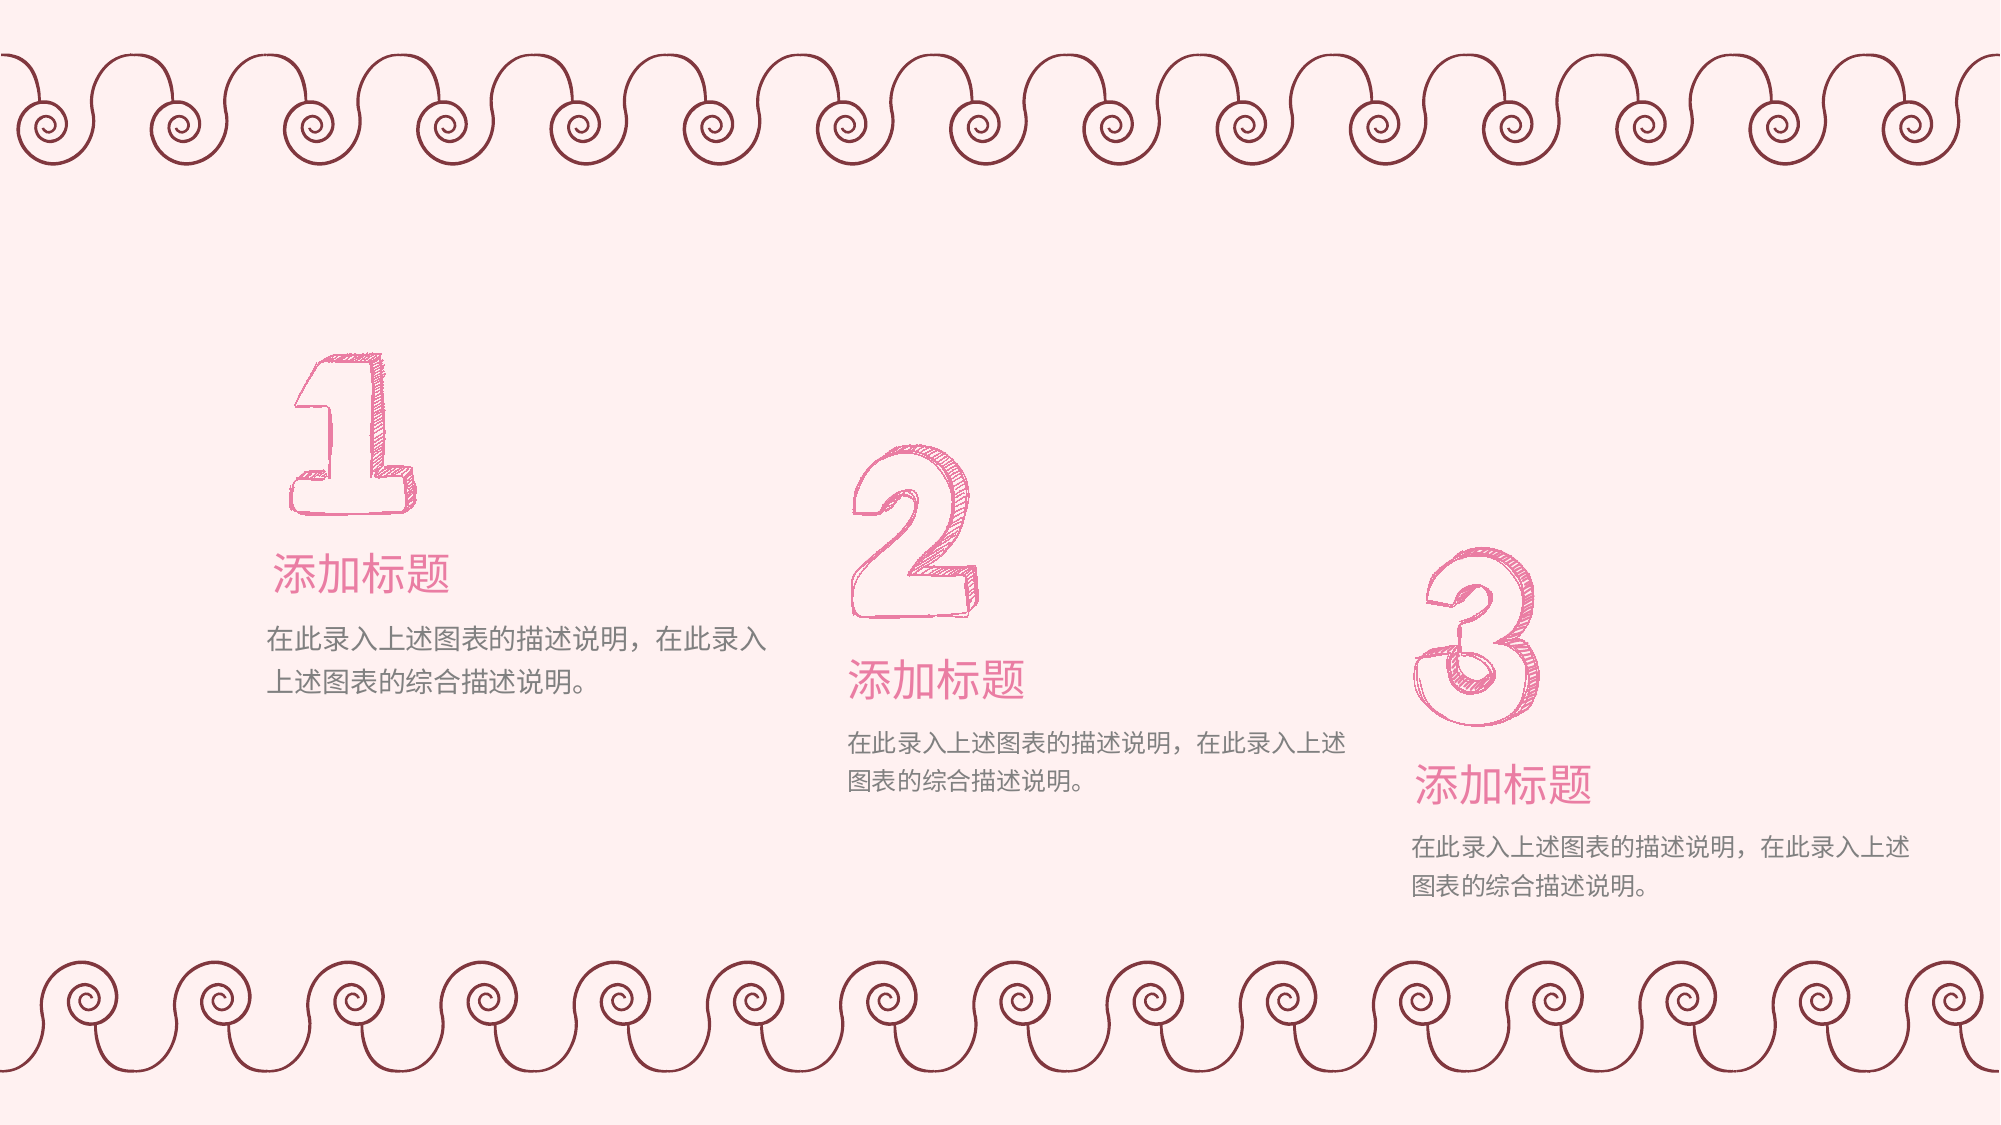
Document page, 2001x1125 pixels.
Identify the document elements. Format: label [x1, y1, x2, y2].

text_box [252, 538, 797, 703]
text_box [831, 645, 1377, 801]
text_box [851, 444, 980, 619]
text_box [1396, 749, 1941, 906]
text_box [289, 352, 417, 516]
text_box [1413, 547, 1540, 727]
